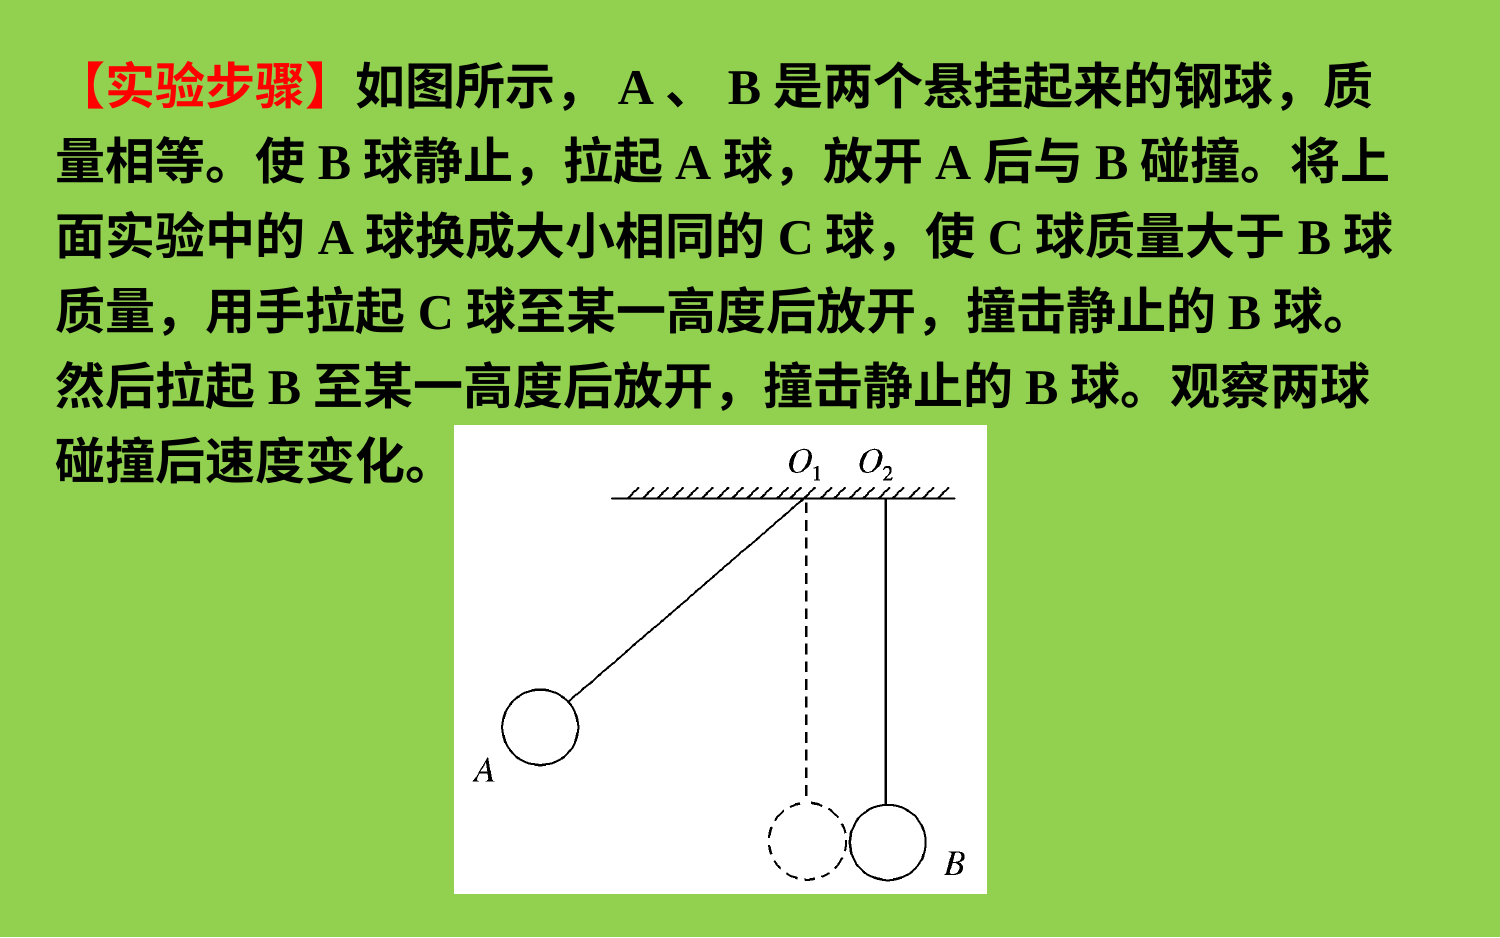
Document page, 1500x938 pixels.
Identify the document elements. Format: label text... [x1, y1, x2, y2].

picture [454, 424, 988, 894]
text_box 【实验步骤】如图所示，A、B是两个悬挂起来的钢球，质量相等。使B球静止，拉起A球，放开A后与B碰撞。将上面实验中的A球换成大小相同的C球，使C球质量大于B球质量，用手拉起C球至某一高度后放开，撞击静止的B球。然后拉起B至某一高度后放开，撞击静止的B球。观察两球碰撞后速度变化。 [41, 31, 1434, 497]
